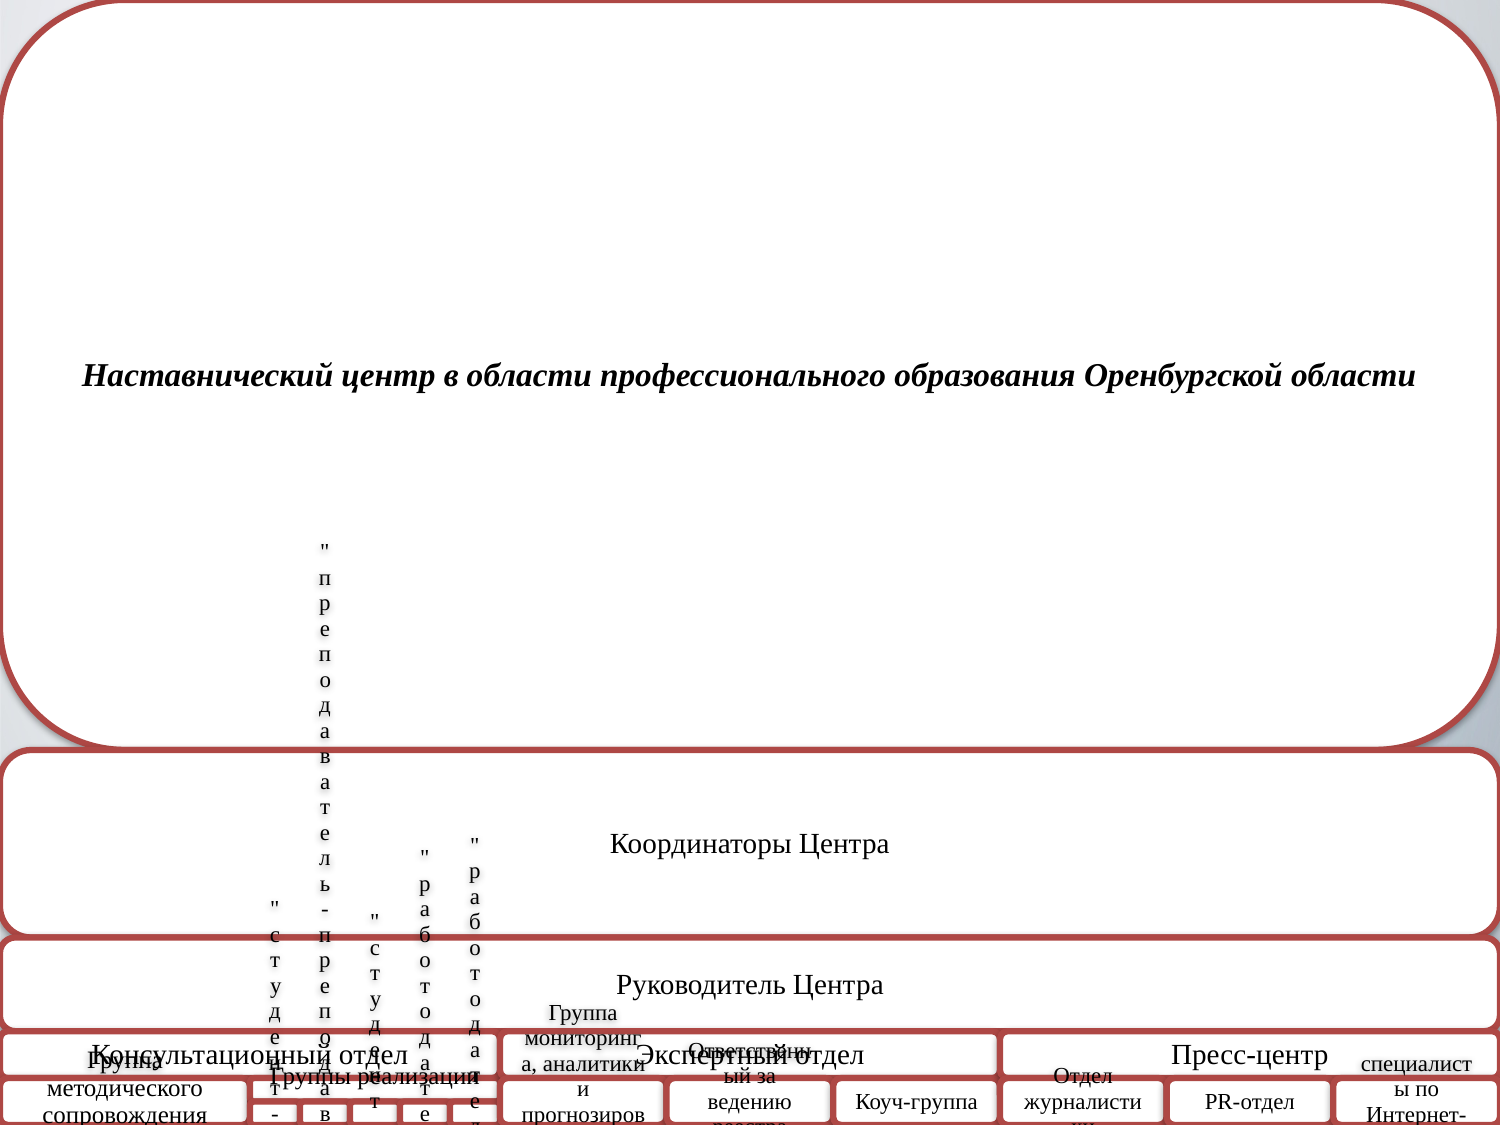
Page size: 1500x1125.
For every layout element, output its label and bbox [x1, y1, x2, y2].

list [0, 0, 1500, 1125]
